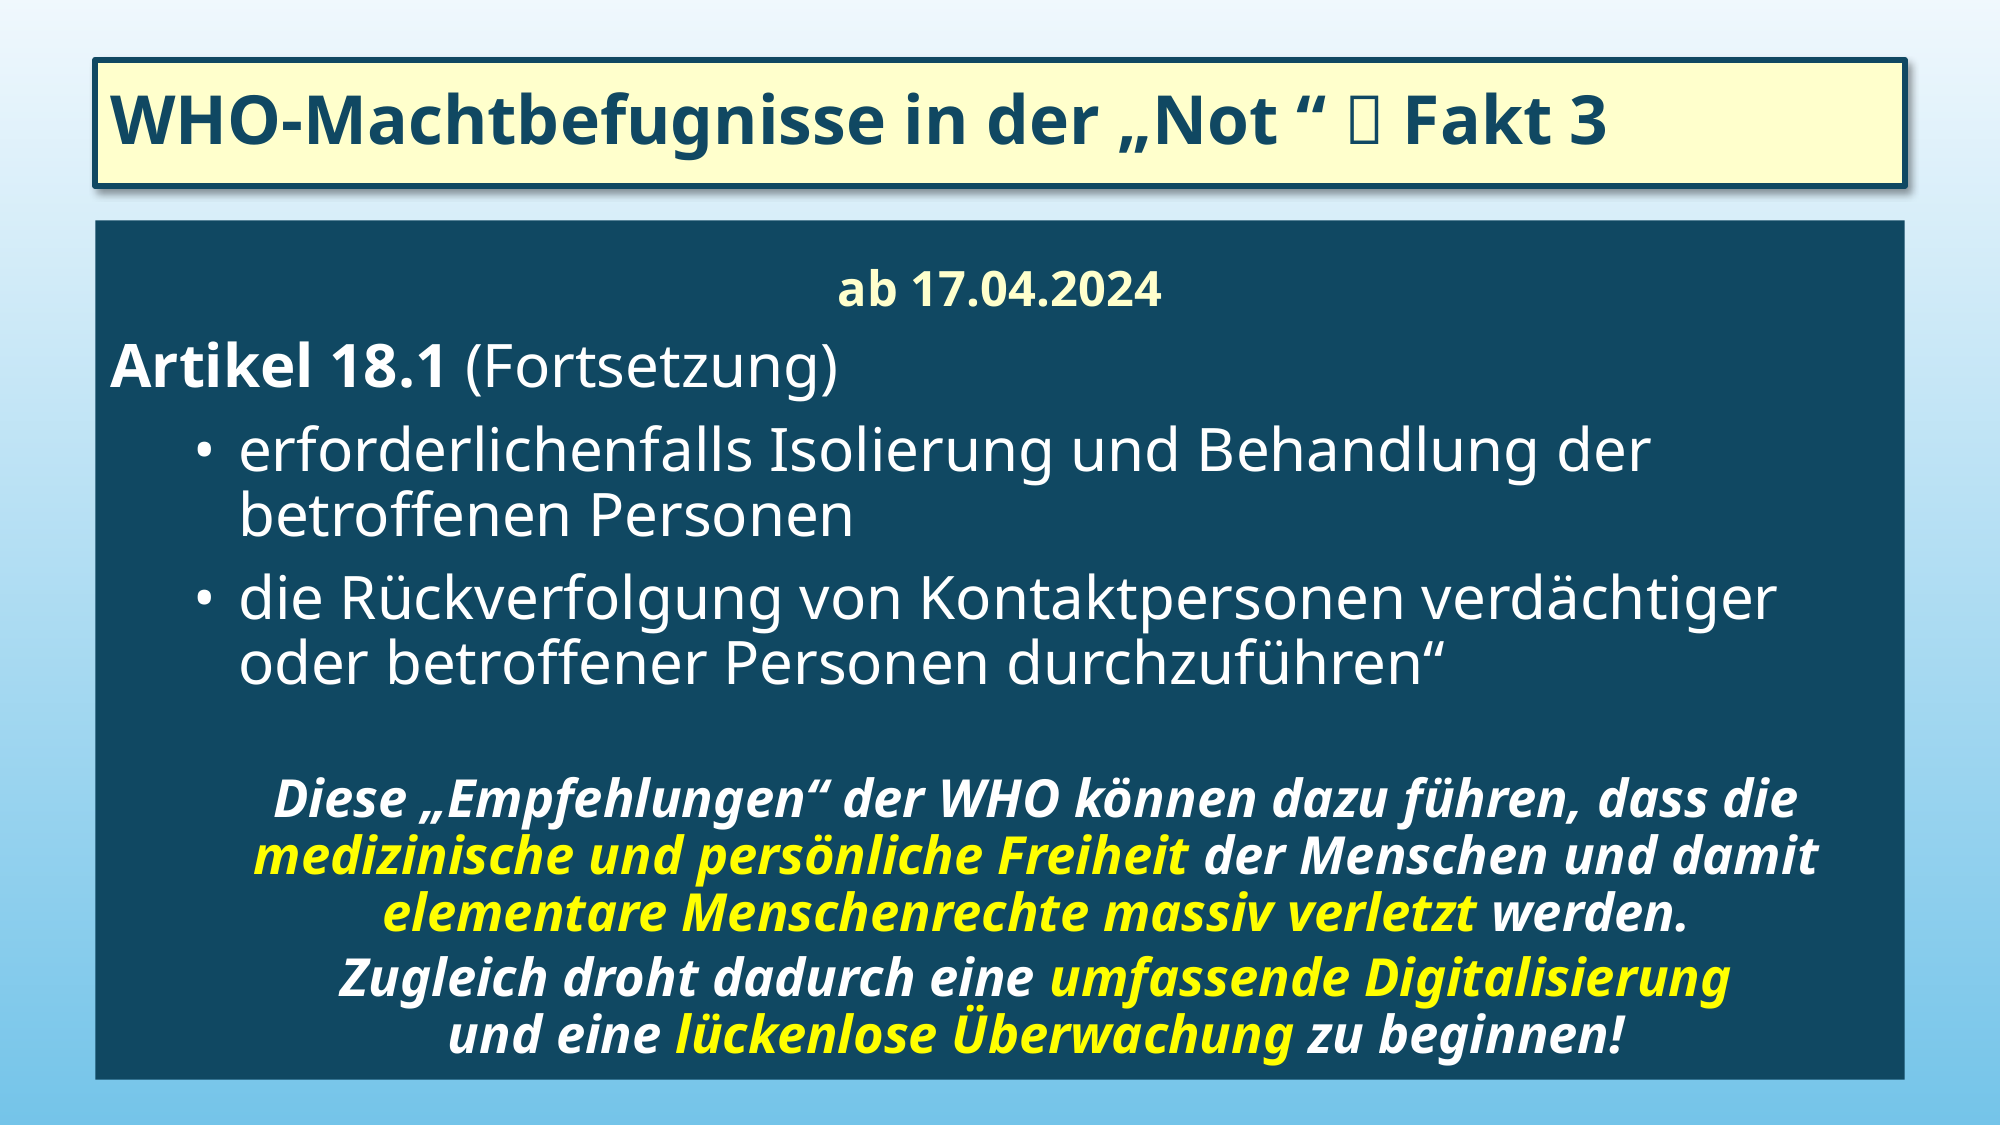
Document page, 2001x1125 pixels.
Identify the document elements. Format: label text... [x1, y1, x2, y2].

text_box ab 17.04.2024 Artikel 18.1 (Fortsetzung) • erforderlichenfalls Isolierung und Behandlung der betroffenen Personen • die Rückverfolgung von Kontaktpersonen verdächtiger oder betroffener Personen durchzuführen“ Diese „Empfehlungen“ der WHO können dazu führen, dass die medizinische und persönliche Freiheit der Menschen und damit elementare Menschenrechte massiv verletzt werden. Zugleich droht dadurch eine umfassende Digitalisierung und eine lückenlose Überwachung zu beginnen! [95, 220, 1905, 1080]
title WHO-Machtbefugnisse in der „Not “  Fakt 3 [95, 59, 1905, 186]
